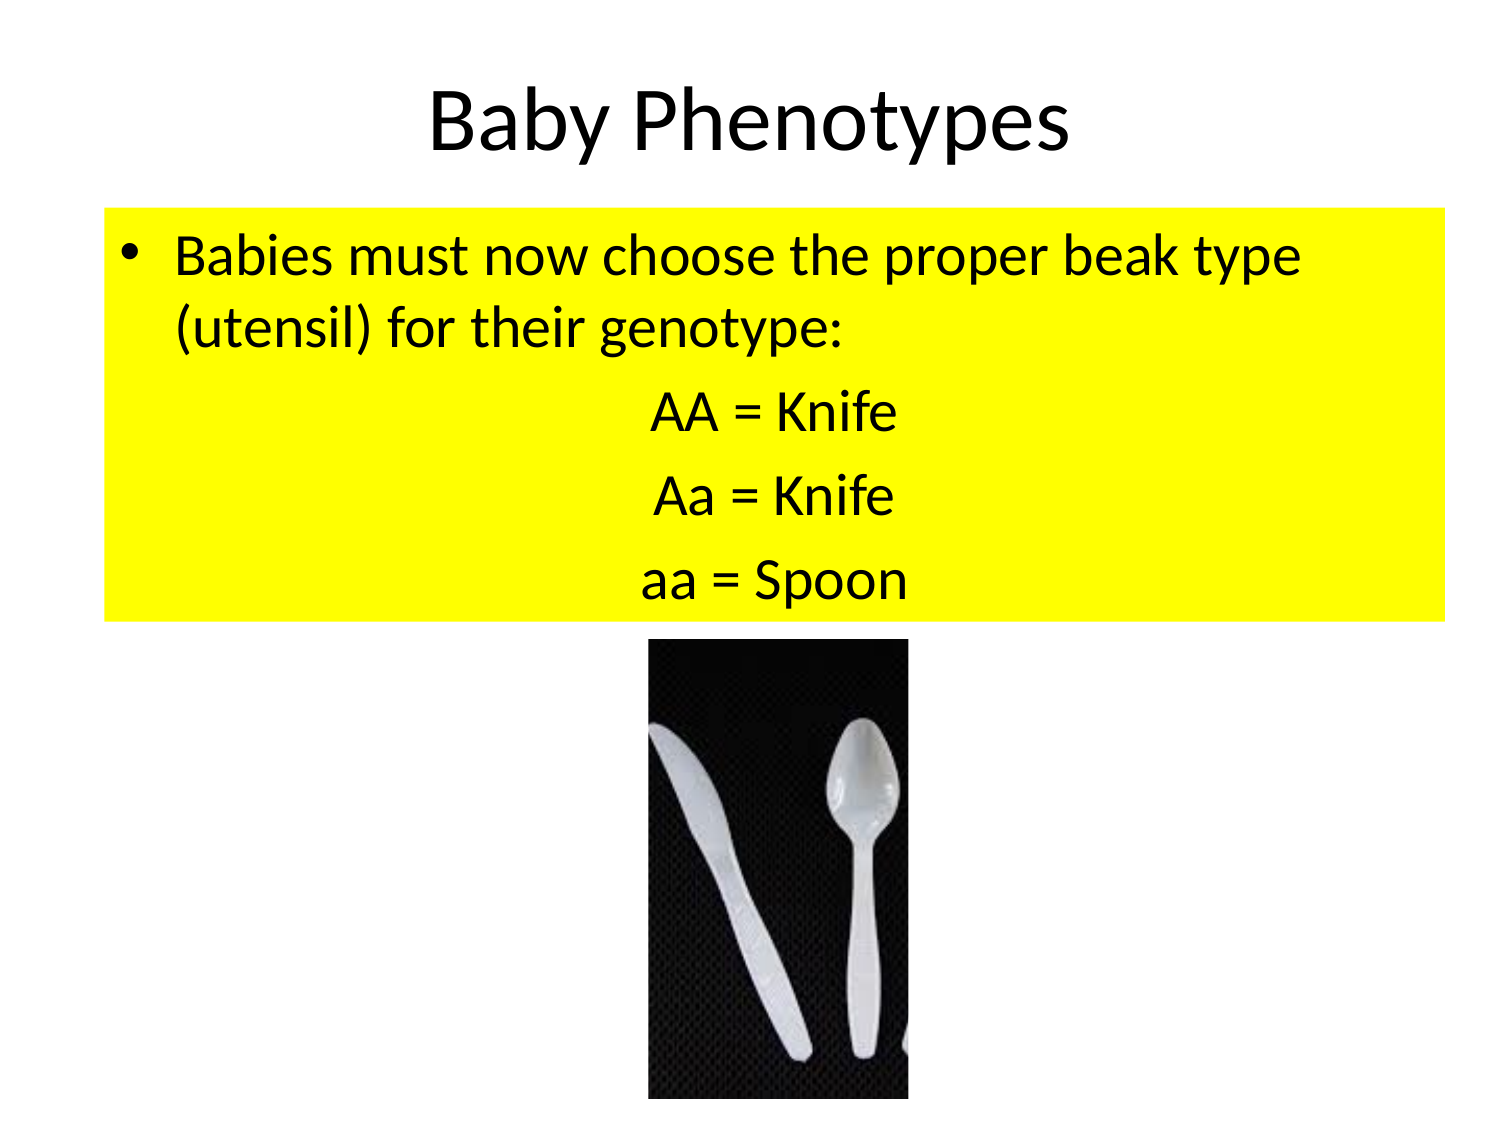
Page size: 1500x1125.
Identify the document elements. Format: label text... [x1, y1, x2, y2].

picture [648, 639, 909, 1099]
title Baby Phenotypes [75, 20, 1425, 208]
list Babies must now choose the proper beak type (utensil) for their genotype: AA = Knife Aa = Knife aa = Spoon [104, 207, 1445, 622]
